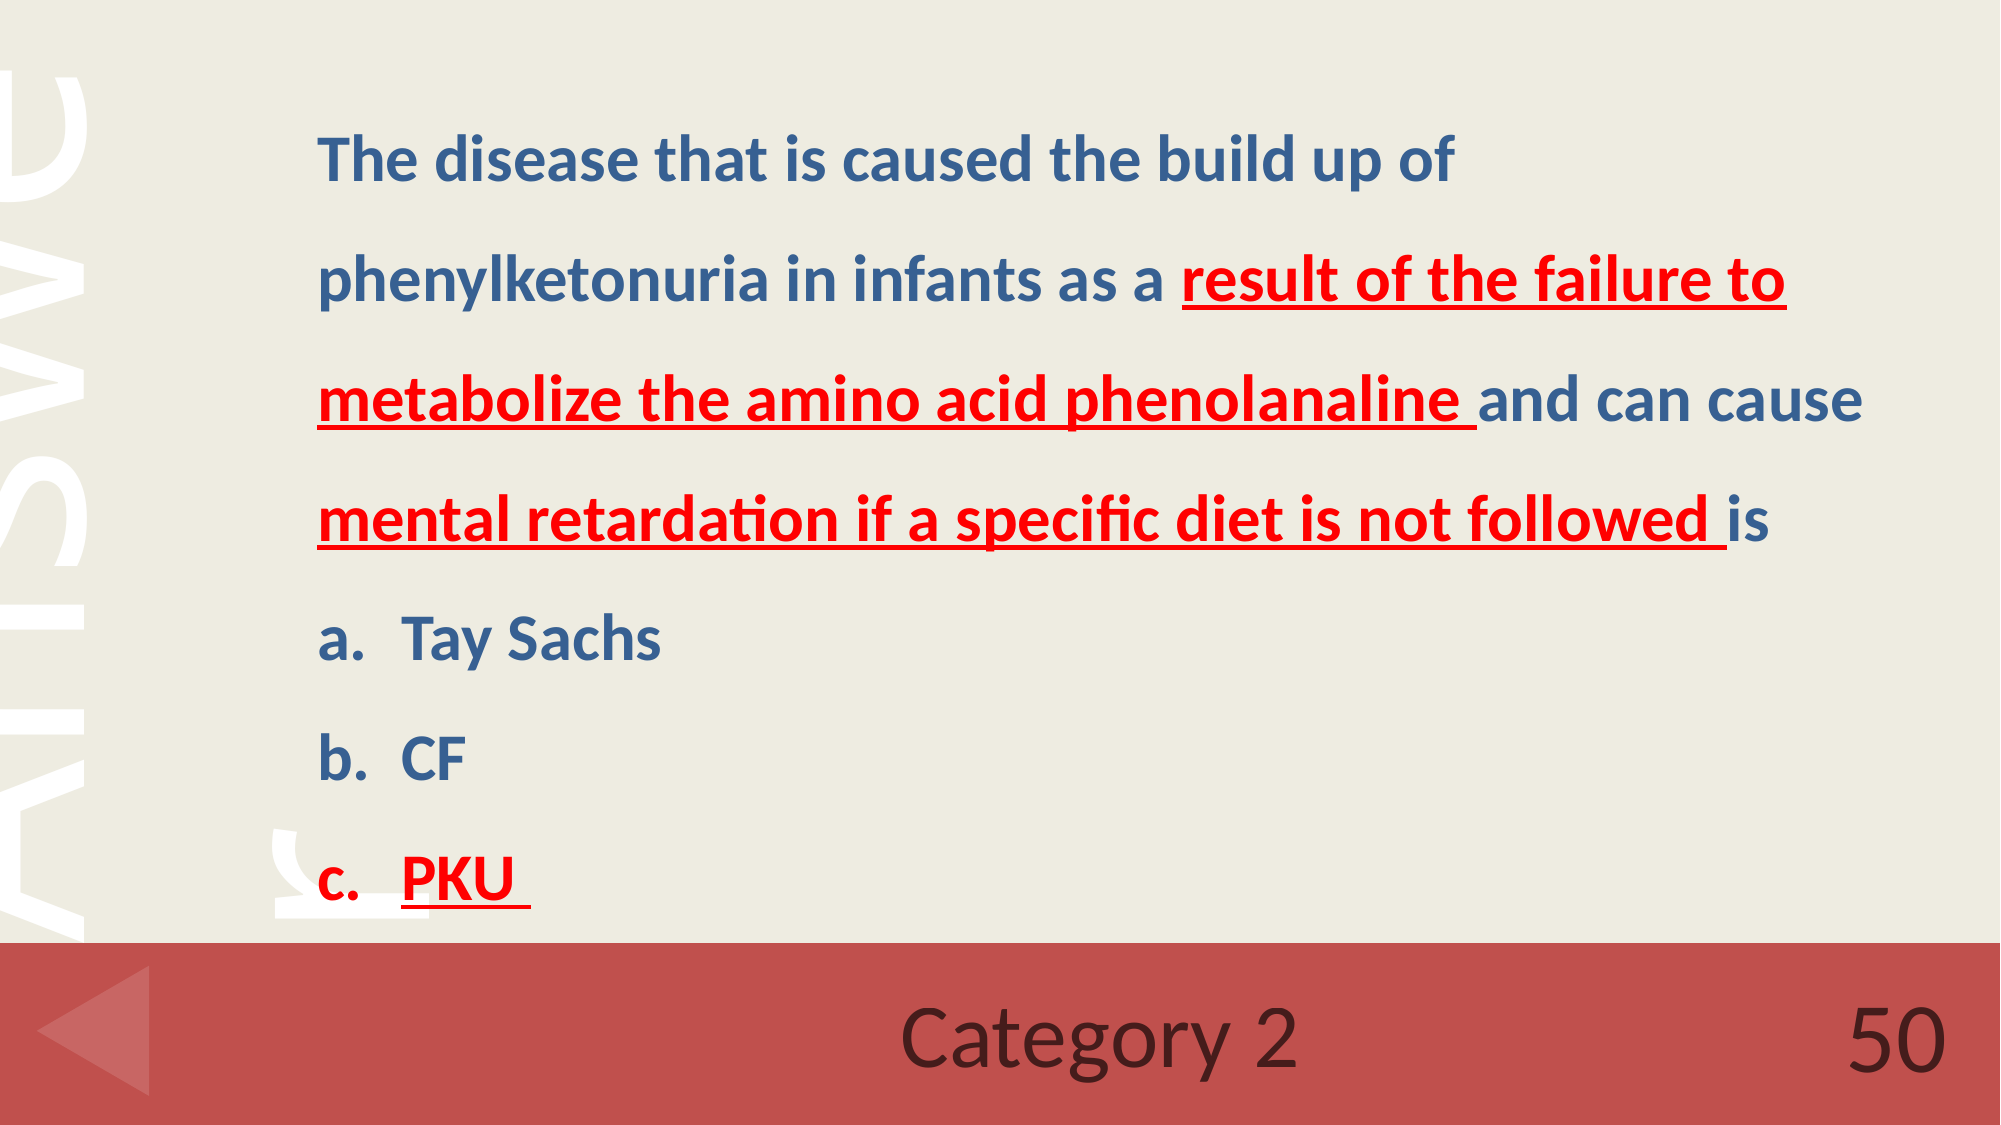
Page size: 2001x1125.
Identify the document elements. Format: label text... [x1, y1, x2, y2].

list The disease that is caused the build up of phenylketonuria in infants as a result of the failure to metabolize the amino acid phenolanaline and can cause mental retardation if a specific diet is not followed is Tay Sachs CF PKU [302, 138, 1889, 850]
title Category 2 [200, 937, 2000, 1125]
